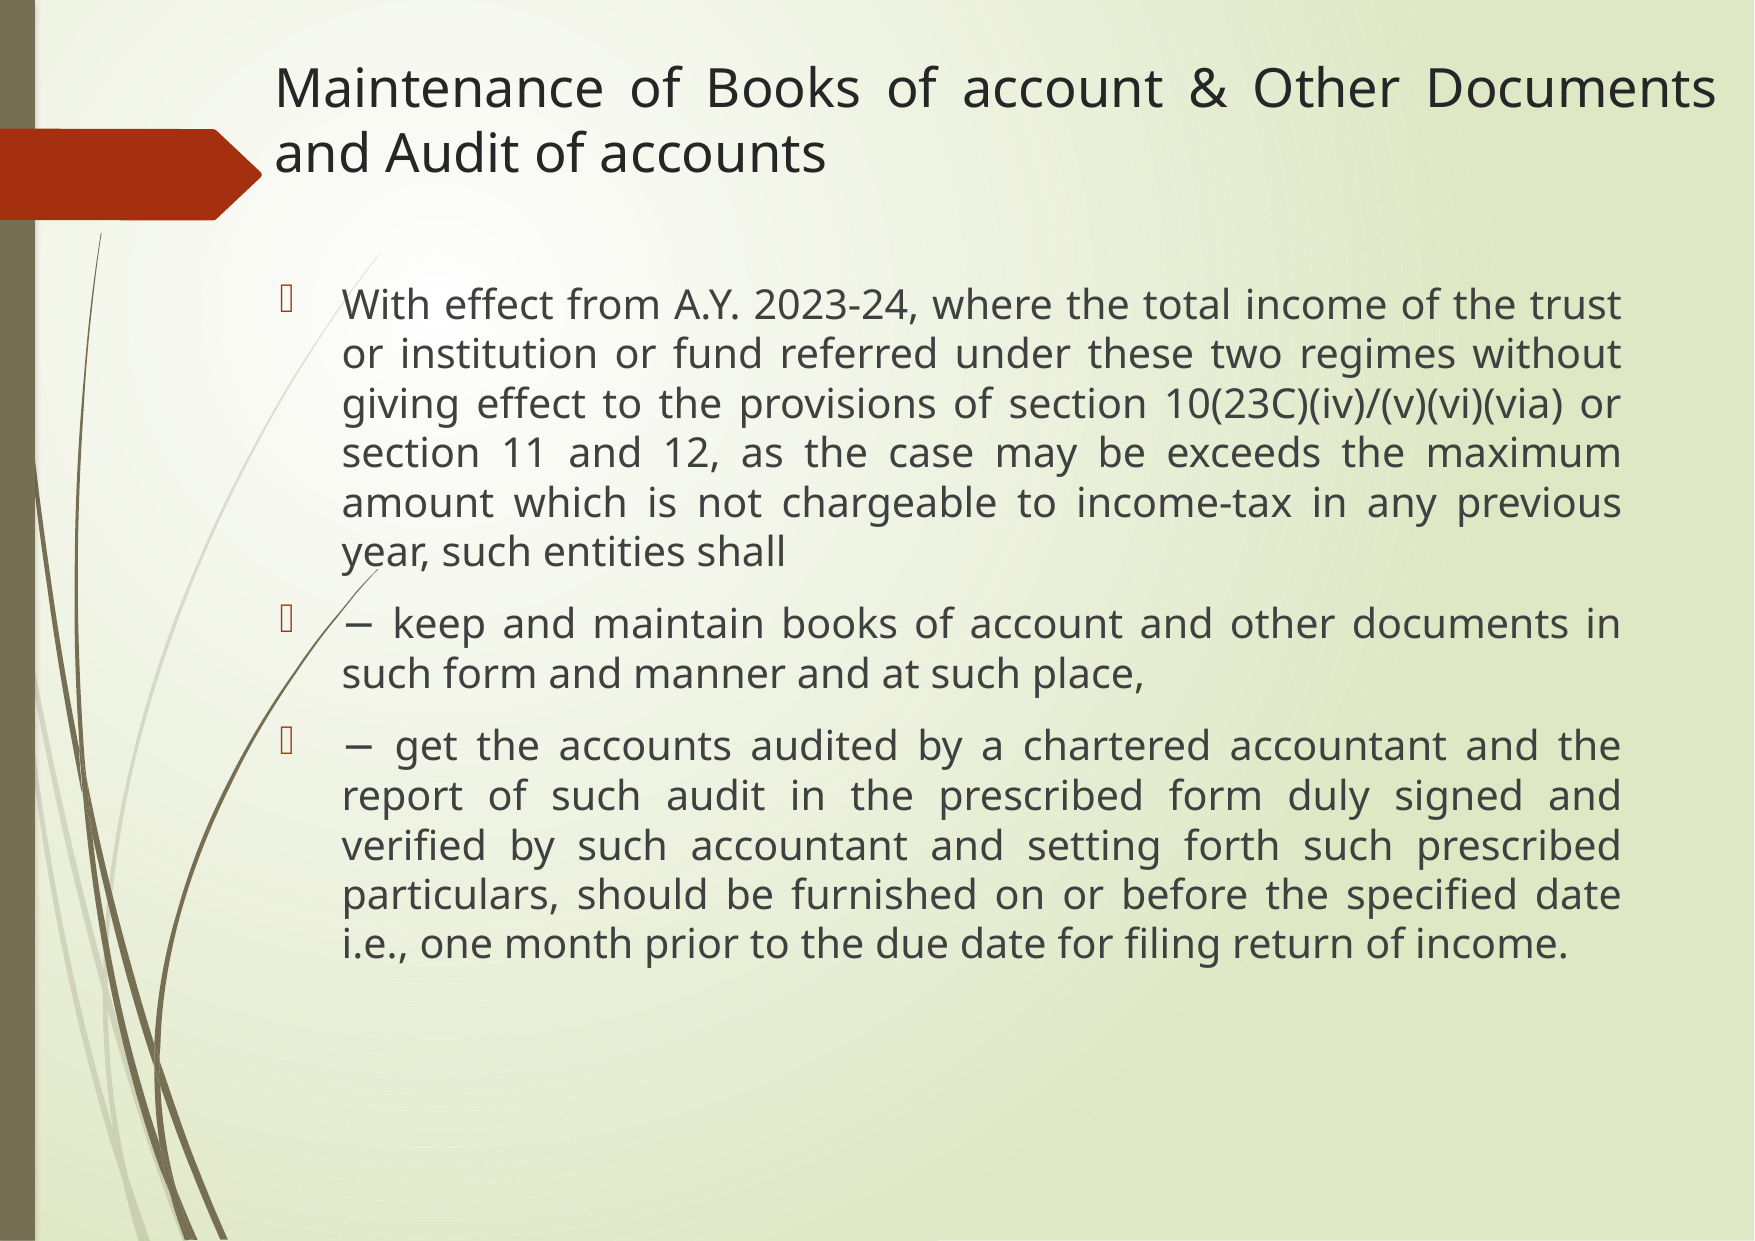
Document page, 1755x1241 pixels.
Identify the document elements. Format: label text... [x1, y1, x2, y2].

title Maintenance of Books of account & Other Documents and Audit of accounts [259, 45, 1735, 229]
list With effect from A.Y. 2023-24, where the total income of the trust or institution or fund referred under these two regimes without giving effect to the provisions of section 10(23C)(iv)/(v)(vi)(via) or section 11 and 12, as the case may be exceeds the maximum amount which is not chargeable to income-tax in any previous year, such entities shall − keep and maintain books of account and other documents in such form and manner and at such place, − get the accounts audited by a chartered accountant and the report of such audit in the prescribed form duly signed and verified by such accountant and setting forth such prescribed particulars, should be furnished on or before the specified date i.e., one month prior to the due date for filing return of income. [264, 270, 1638, 1070]
